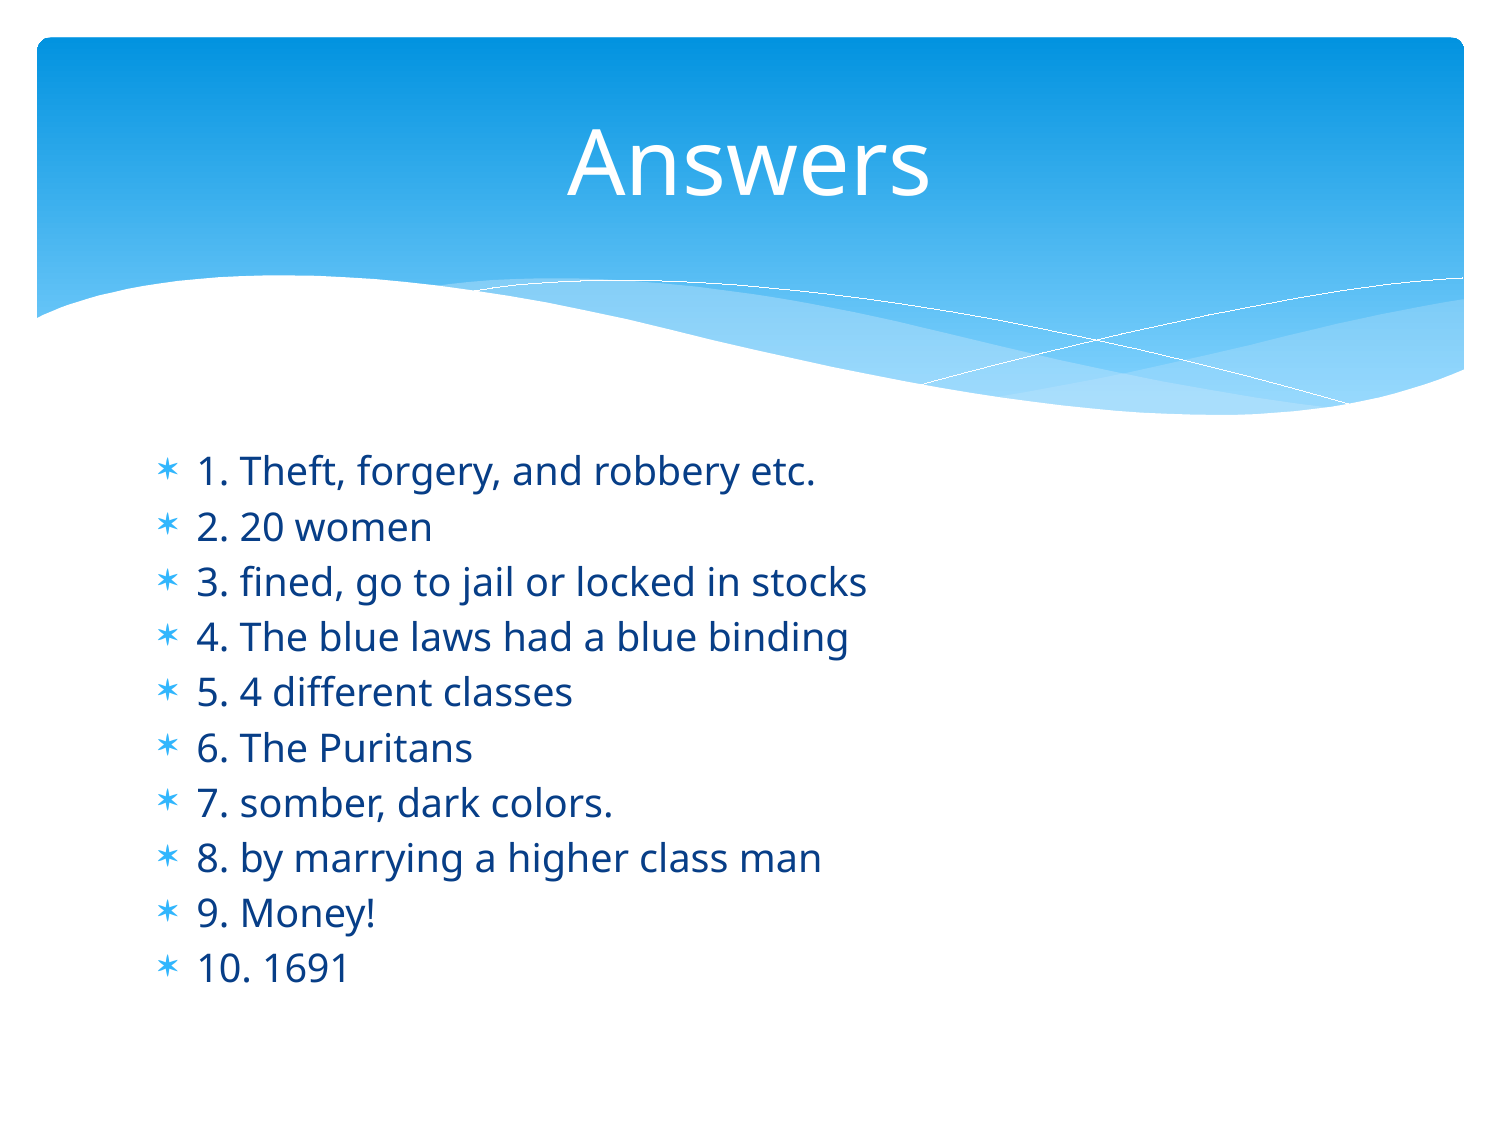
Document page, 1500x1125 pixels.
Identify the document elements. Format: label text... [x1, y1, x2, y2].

list 1. Theft, forgery, and robbery etc. 2. 20 women 3. fined, go to jail or locked in stocks 4. The blue laws had a blue binding 5. 4 different classes 6. The Puritans 7. somber, dark colors. 8. by marrying a higher class man 9. Money! 10. 1691 [143, 438, 1359, 1005]
title Answers [75, 55, 1425, 261]
